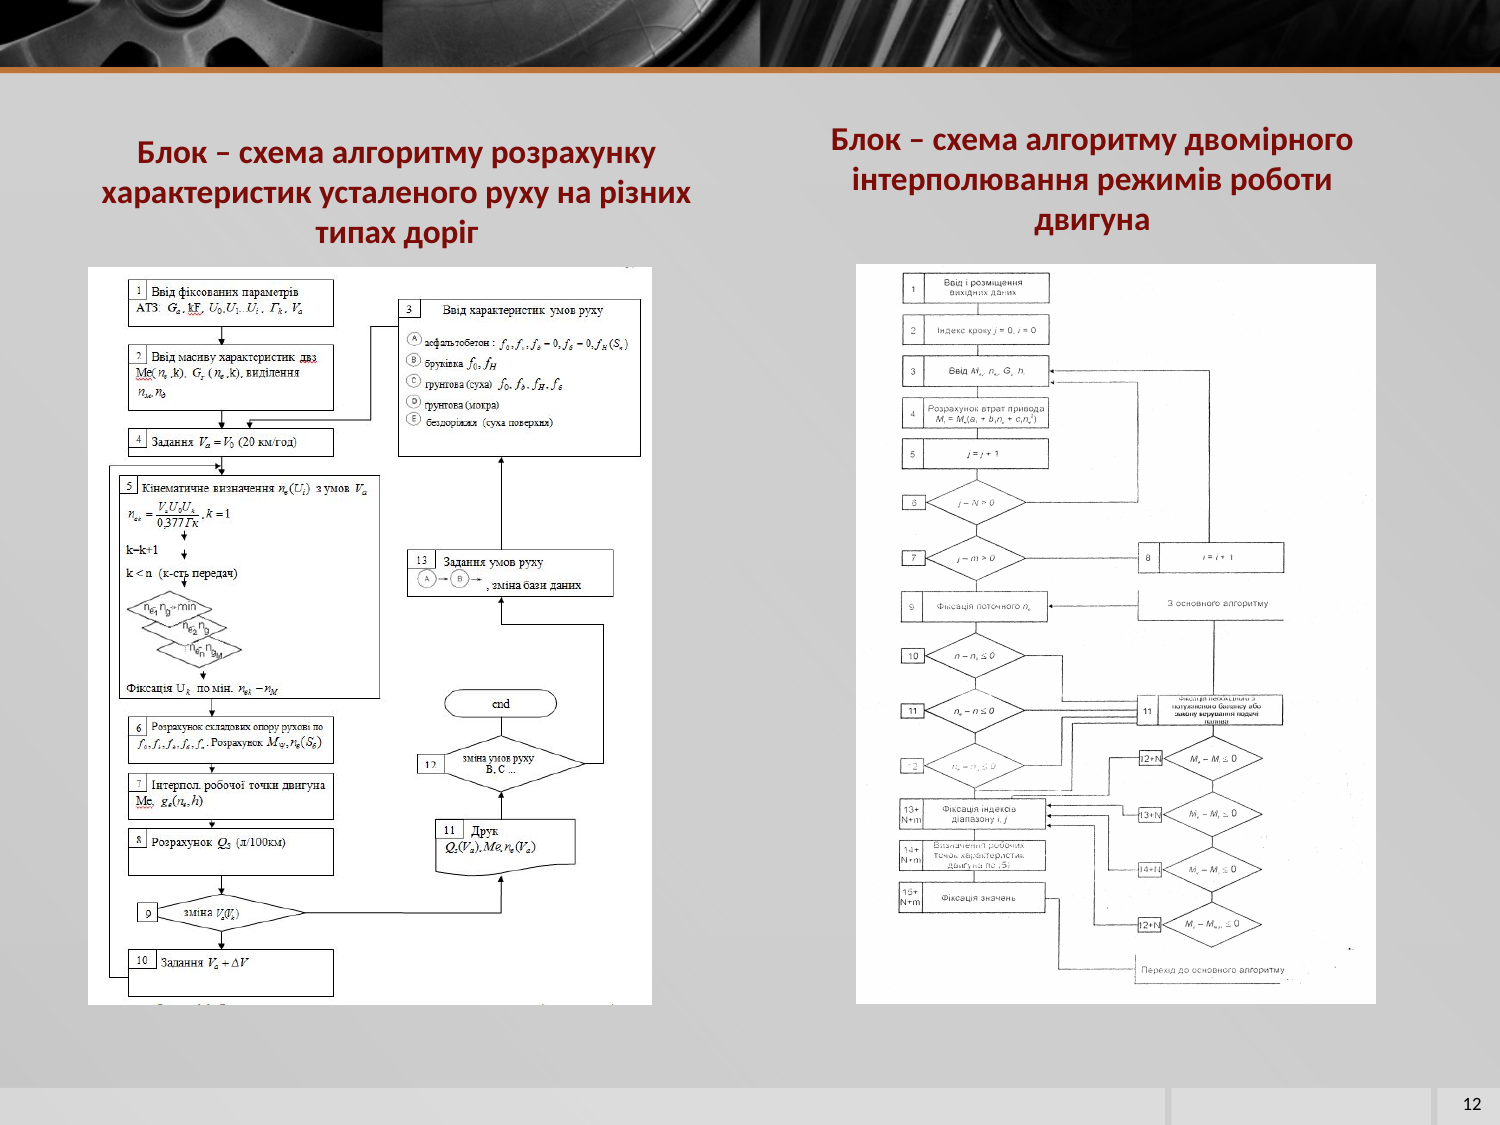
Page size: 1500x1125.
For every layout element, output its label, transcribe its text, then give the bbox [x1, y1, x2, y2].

picture [0, 0, 1500, 67]
picture [856, 264, 1377, 1004]
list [88, 266, 652, 1006]
slide_number 12 [1434, 1084, 1497, 1122]
title Блок – схема алгоритму двомірного інтерполювання режимів роботи двигуна [797, 101, 1388, 252]
text_box Блок – схема алгоритму розрахунку характеристик усталеного руху на різних типах доріг [101, 114, 693, 265]
